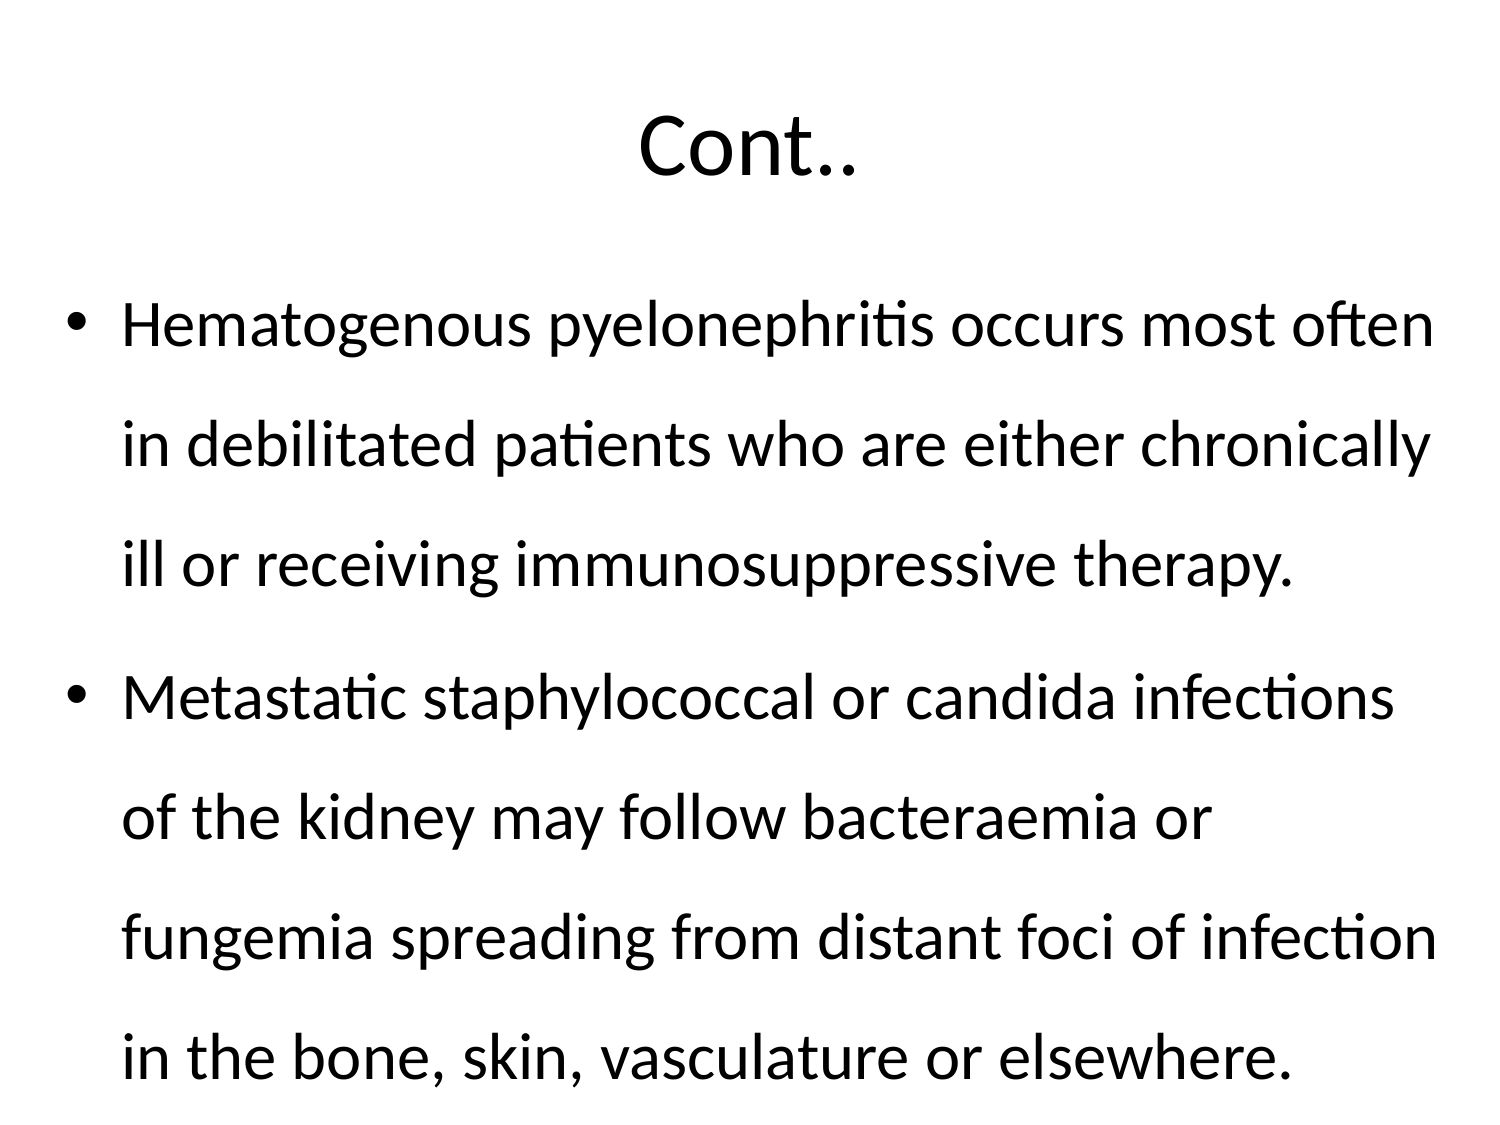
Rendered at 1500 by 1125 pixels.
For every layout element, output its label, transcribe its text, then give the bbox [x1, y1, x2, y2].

title Cont.. [75, 45, 1425, 232]
list Hematogenous pyelonephritis occurs most often in debilitated patients who are either chronically ill or receiving immunosuppressive therapy. Metastatic staphylococcal or candida infections of the kidney may follow bacteraemia or fungemia spreading from distant foci of infection in the bone, skin, vasculature or elsewhere. [50, 232, 1463, 1005]
